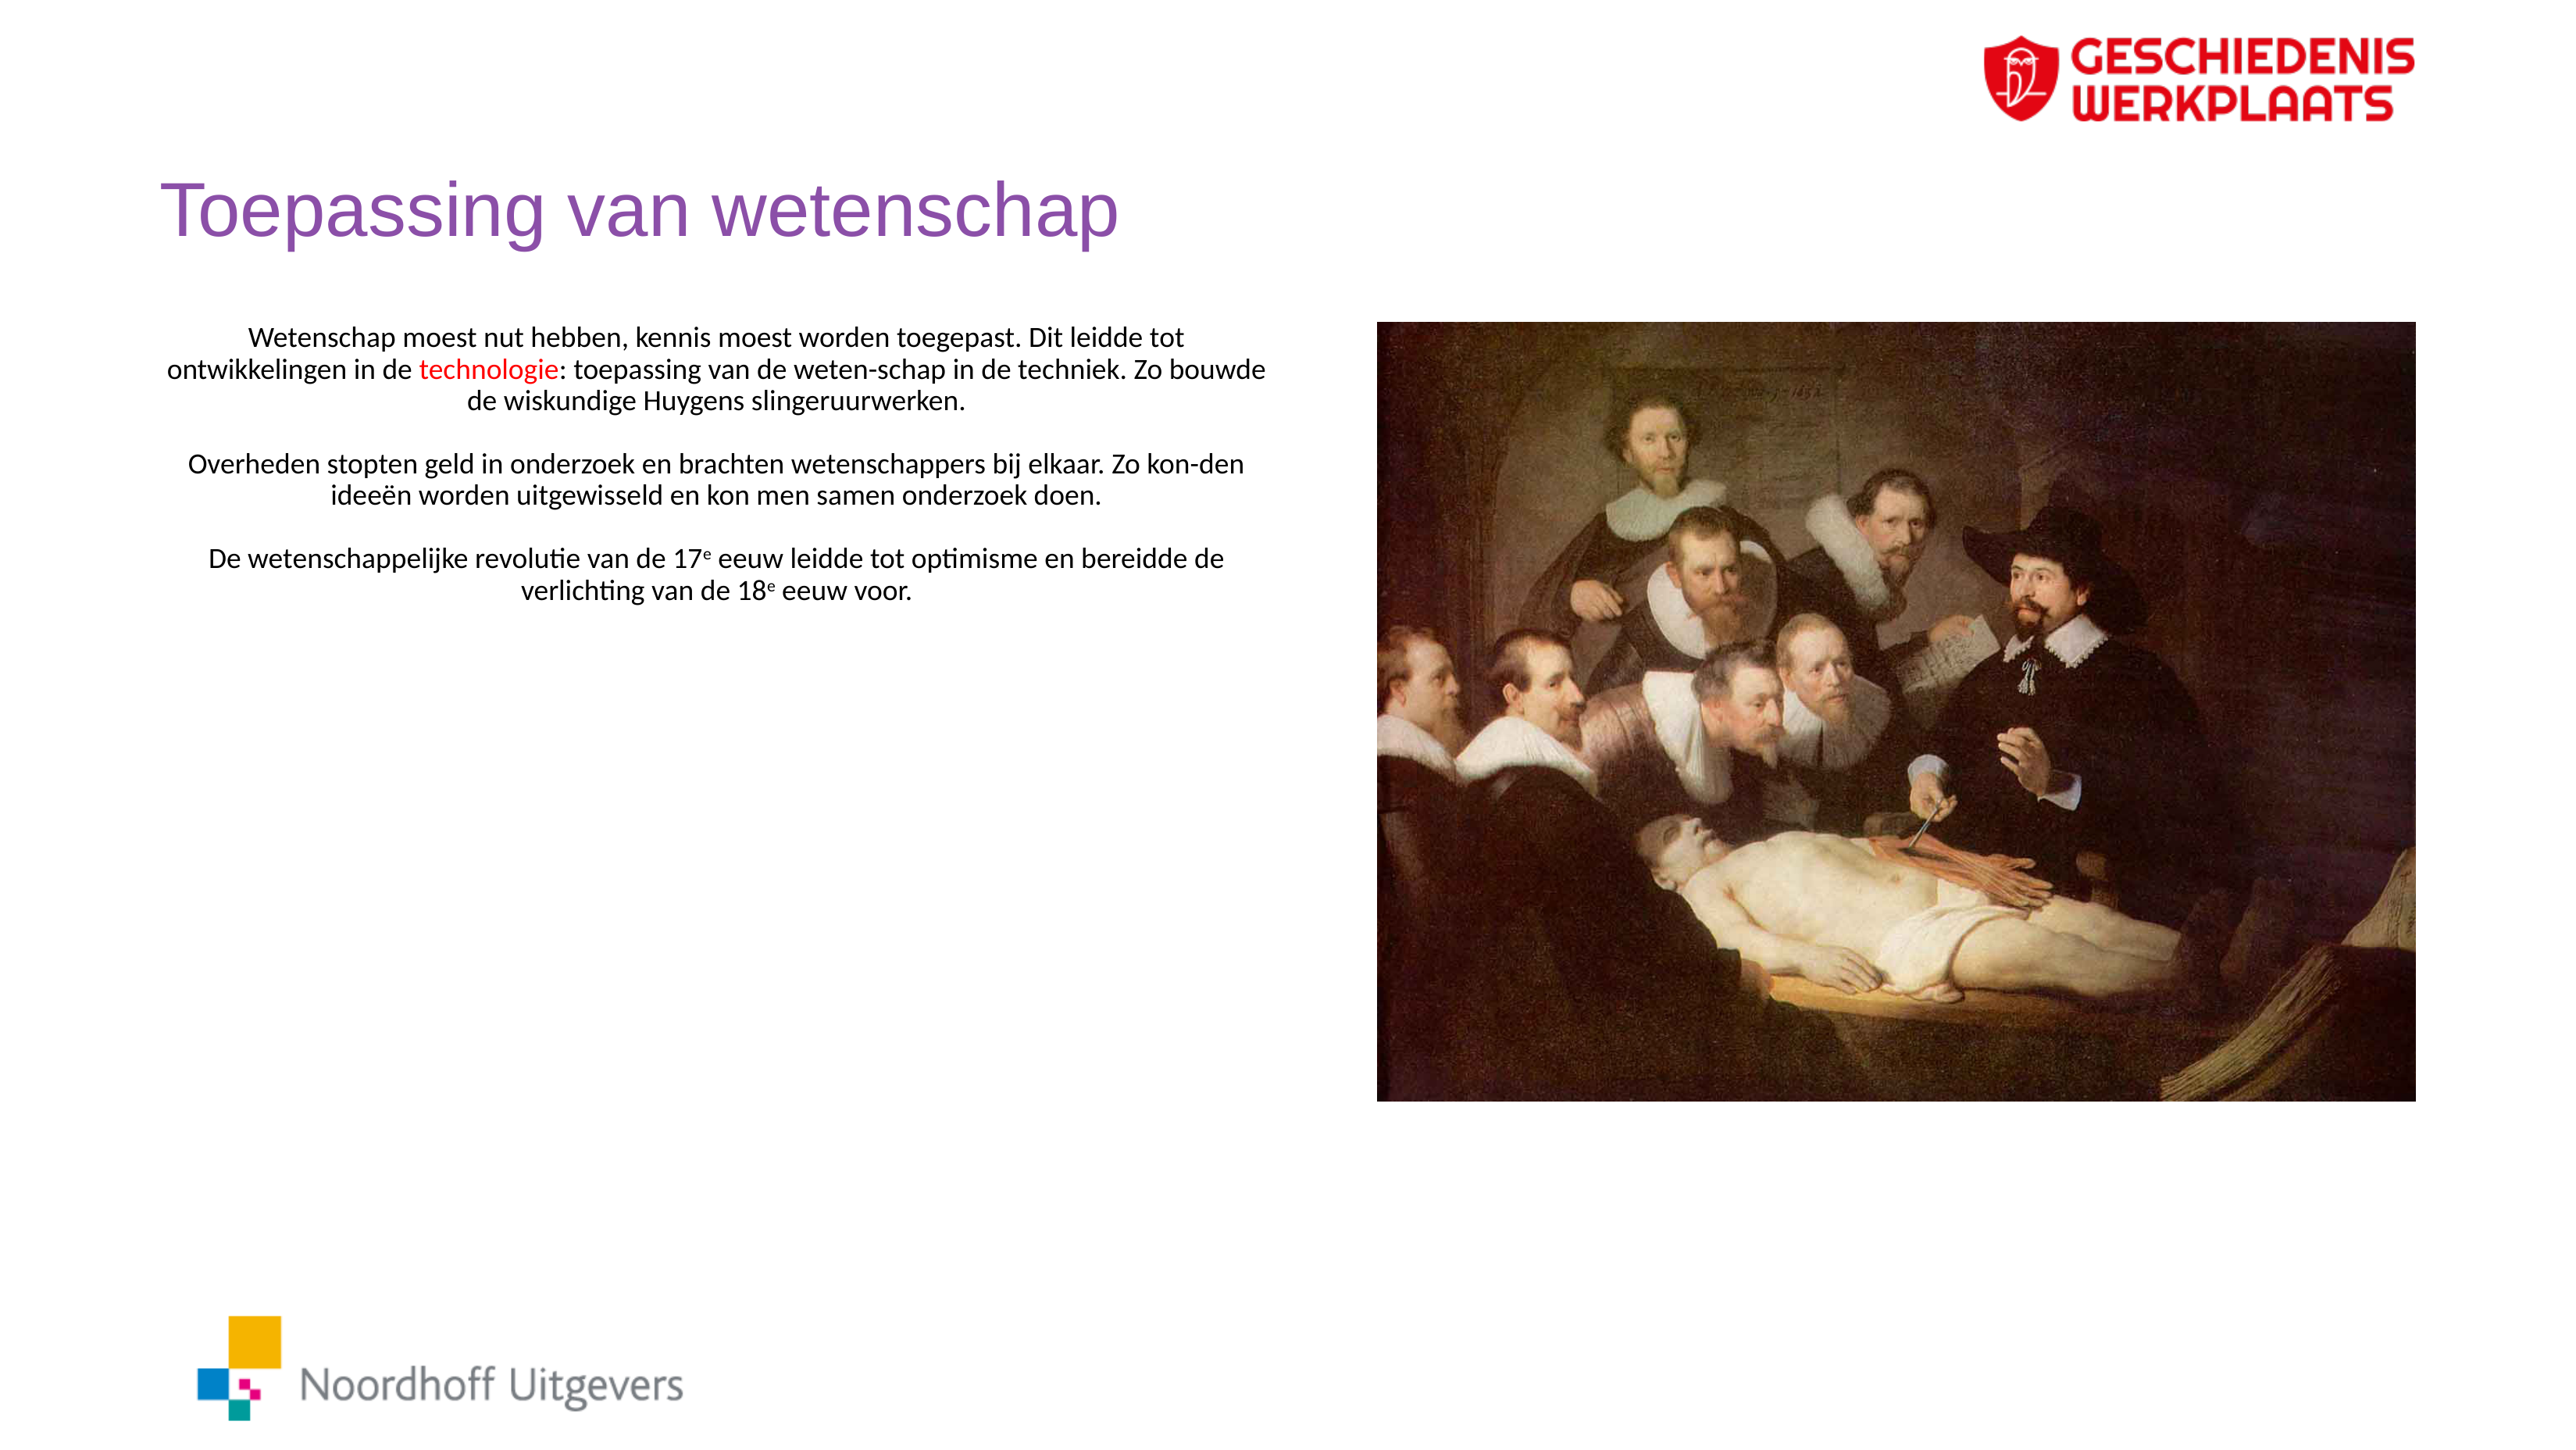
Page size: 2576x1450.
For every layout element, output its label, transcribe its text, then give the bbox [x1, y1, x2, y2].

picture [1610, 0, 2576, 161]
picture [1377, 322, 2416, 1102]
title Toepassing van wetenschap [159, 159, 2416, 266]
picture [159, 1288, 802, 1449]
list Wetenschap moest nut hebben, kennis moest worden toegepast. Dit leidde tot ontwikkelingen in de technologie: toepassing van de weten-schap in de techniek. Zo bouwde de wiskundige Huygens slingeruurwerken. Overheden stopten geld in onderzoek en brachten wetenschappers bij elkaar. Zo kon-den ideeën worden uitgewisseld en kon men samen onderzoek doen. De wetenschappelijke revolutie van de 17e eeuw leidde tot optimisme en bereidde de verlichting van de 18e eeuw voor. [159, 322, 1288, 1288]
